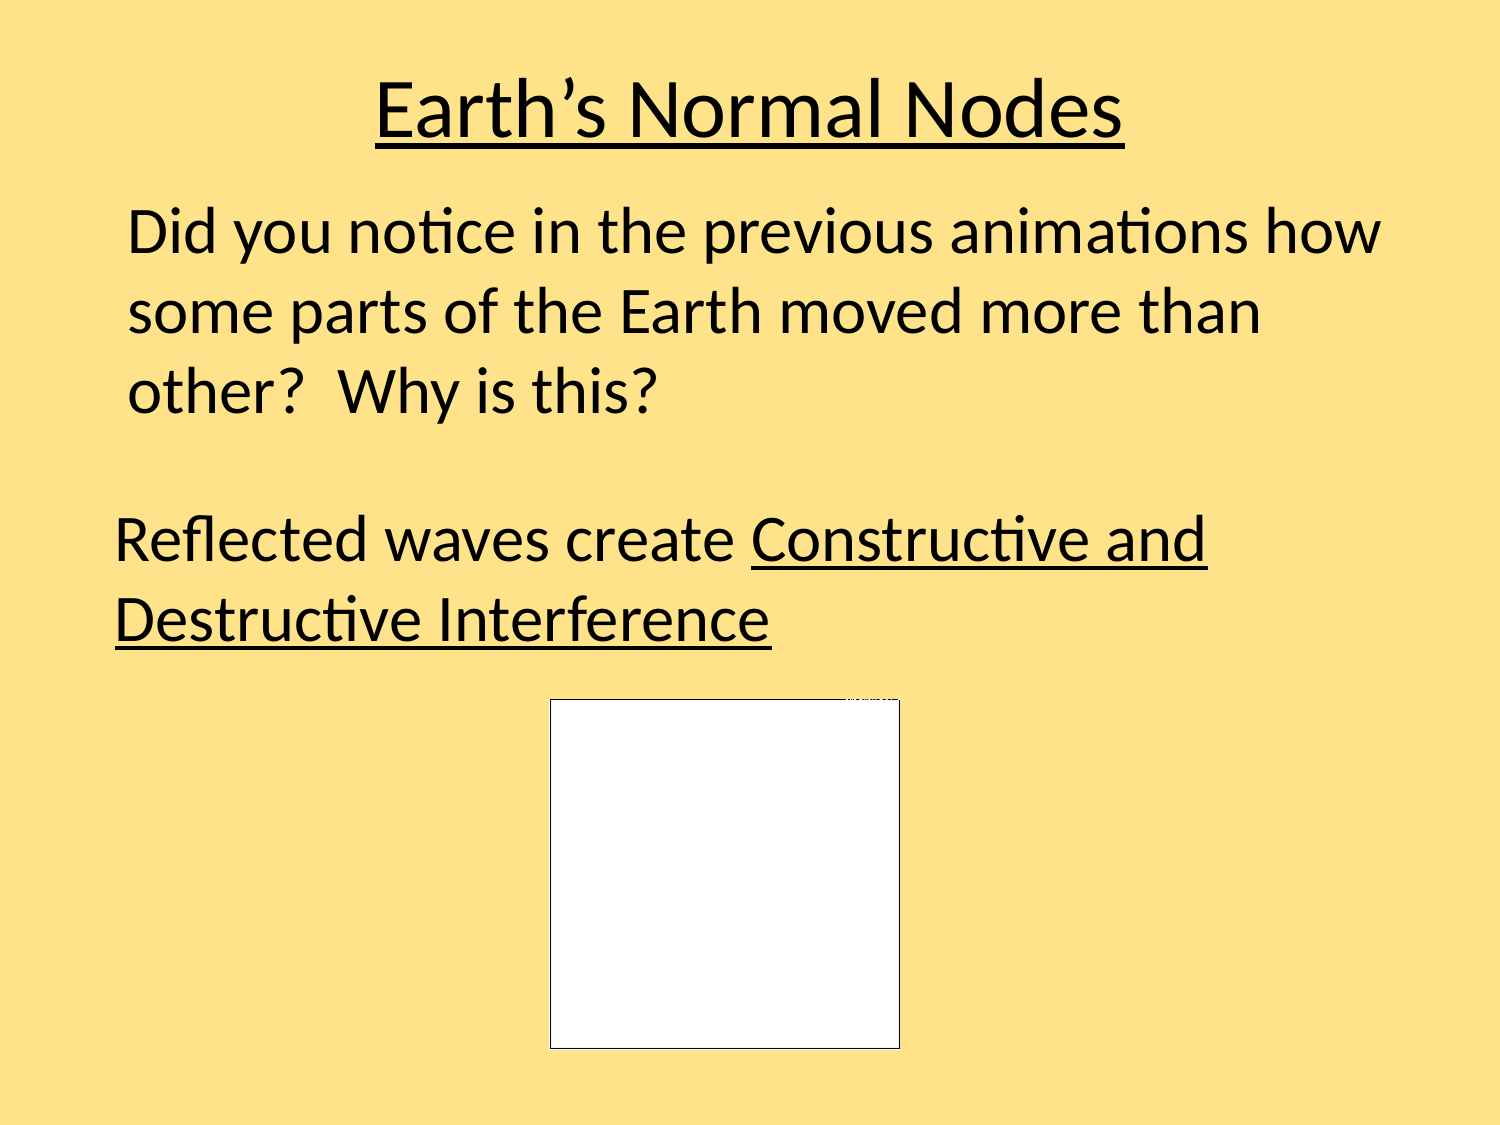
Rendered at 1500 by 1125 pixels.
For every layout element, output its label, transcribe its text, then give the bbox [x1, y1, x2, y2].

text_box Did you notice in the previous animations how some parts of the Earth moved more than other? Why is this? [112, 179, 1438, 434]
title Earth’s Normal Nodes [75, 45, 1425, 163]
text_box Reflected waves create Constructive and Destructive Interference [99, 487, 1425, 663]
picture [549, 699, 901, 1051]
